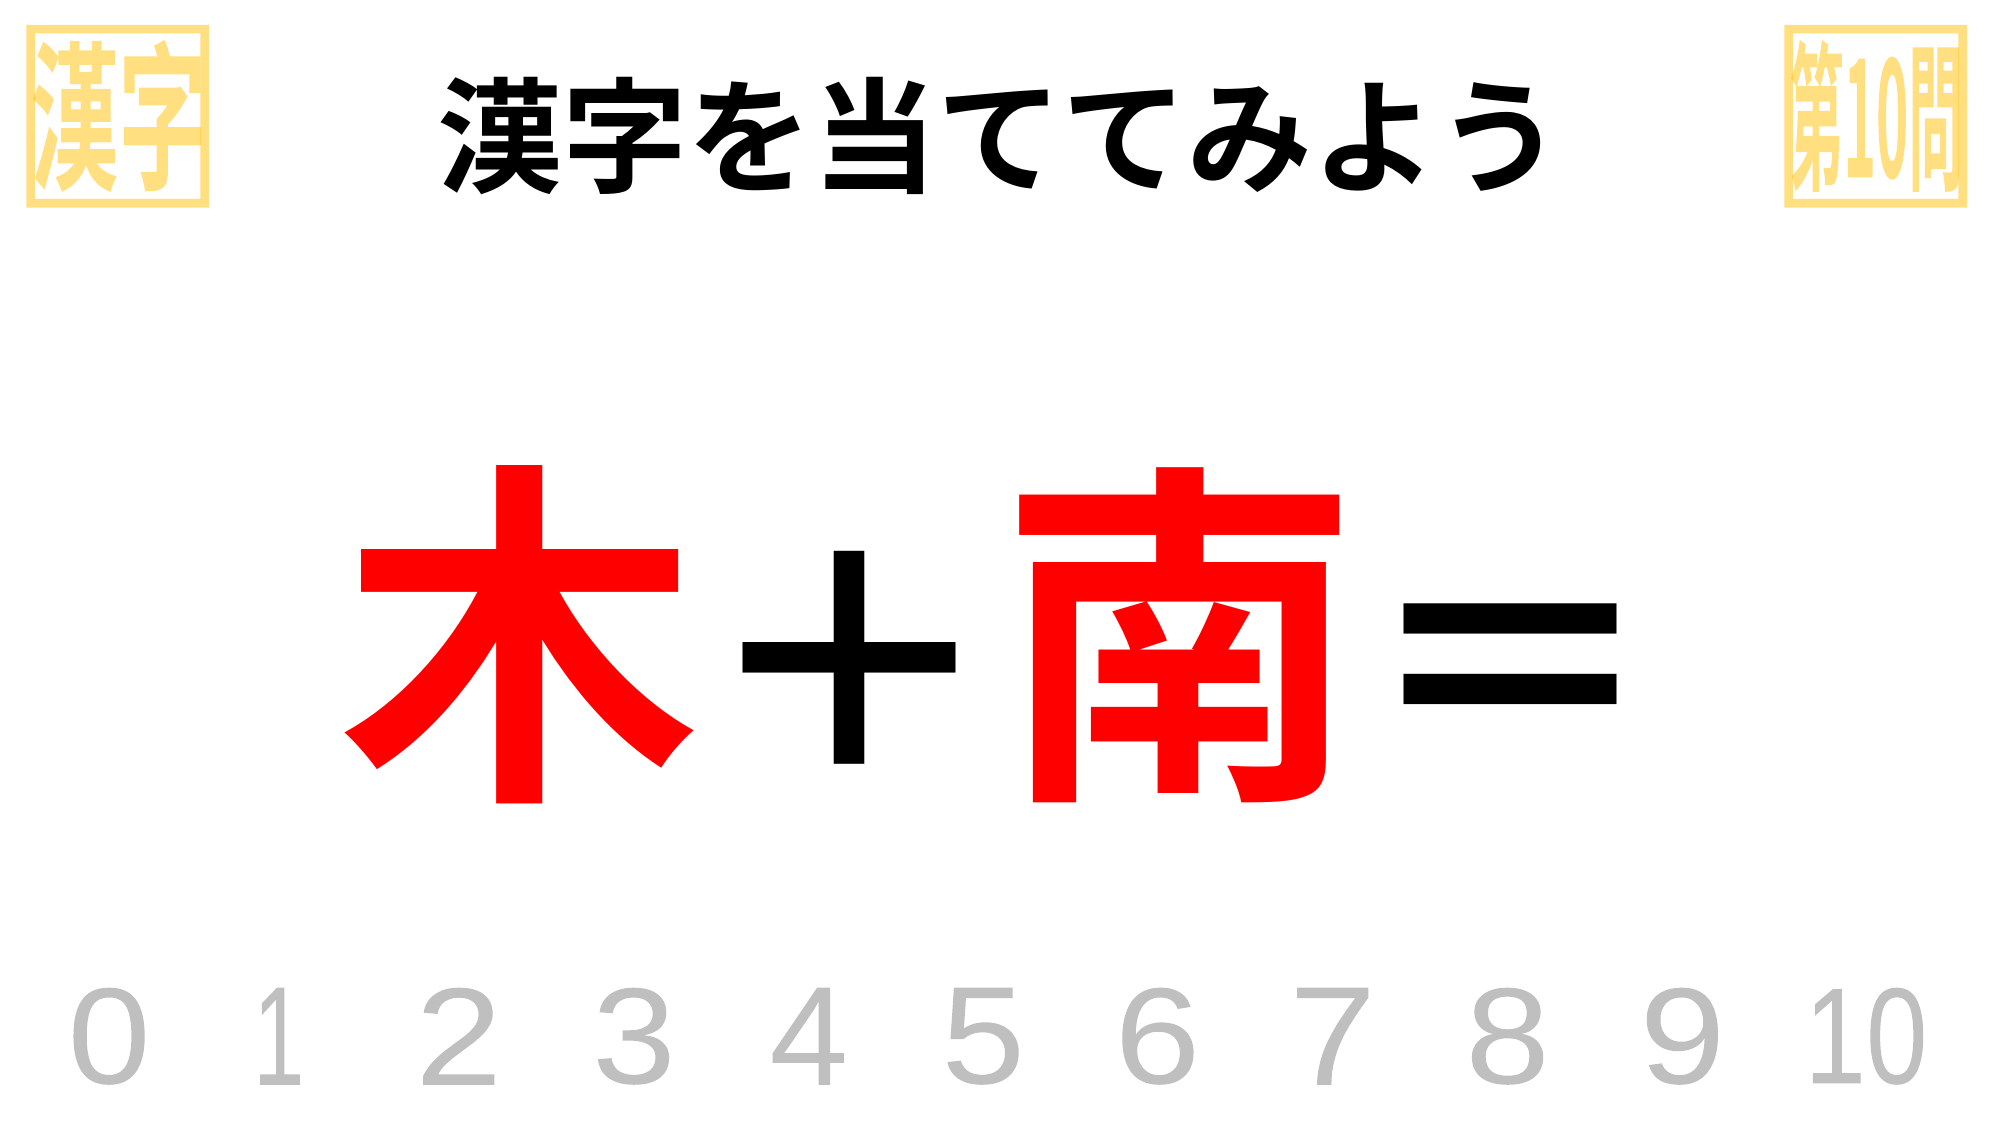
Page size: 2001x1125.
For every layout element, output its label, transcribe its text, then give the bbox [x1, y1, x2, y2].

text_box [1784, 24, 1968, 208]
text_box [26, 24, 210, 208]
text_box 漢字を当ててみよう [422, 50, 1578, 216]
text_box 木＋南＝ [324, 403, 1676, 851]
